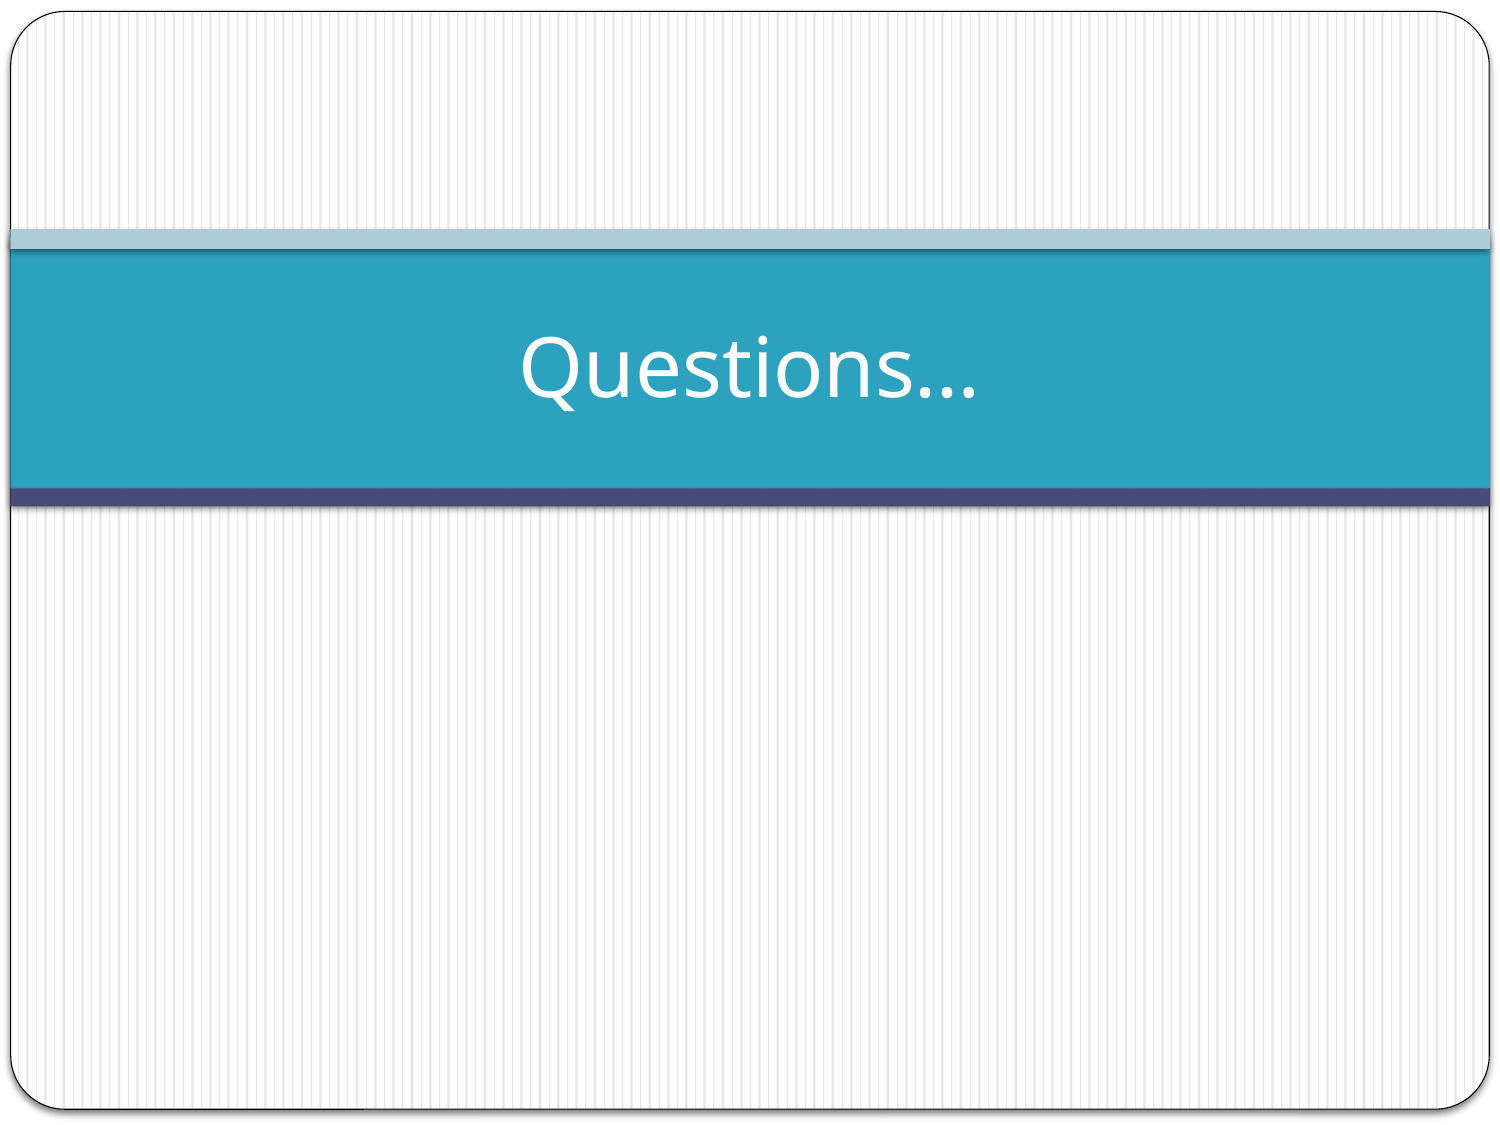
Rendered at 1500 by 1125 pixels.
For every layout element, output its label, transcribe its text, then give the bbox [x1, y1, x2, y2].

title Questions… [75, 247, 1425, 489]
